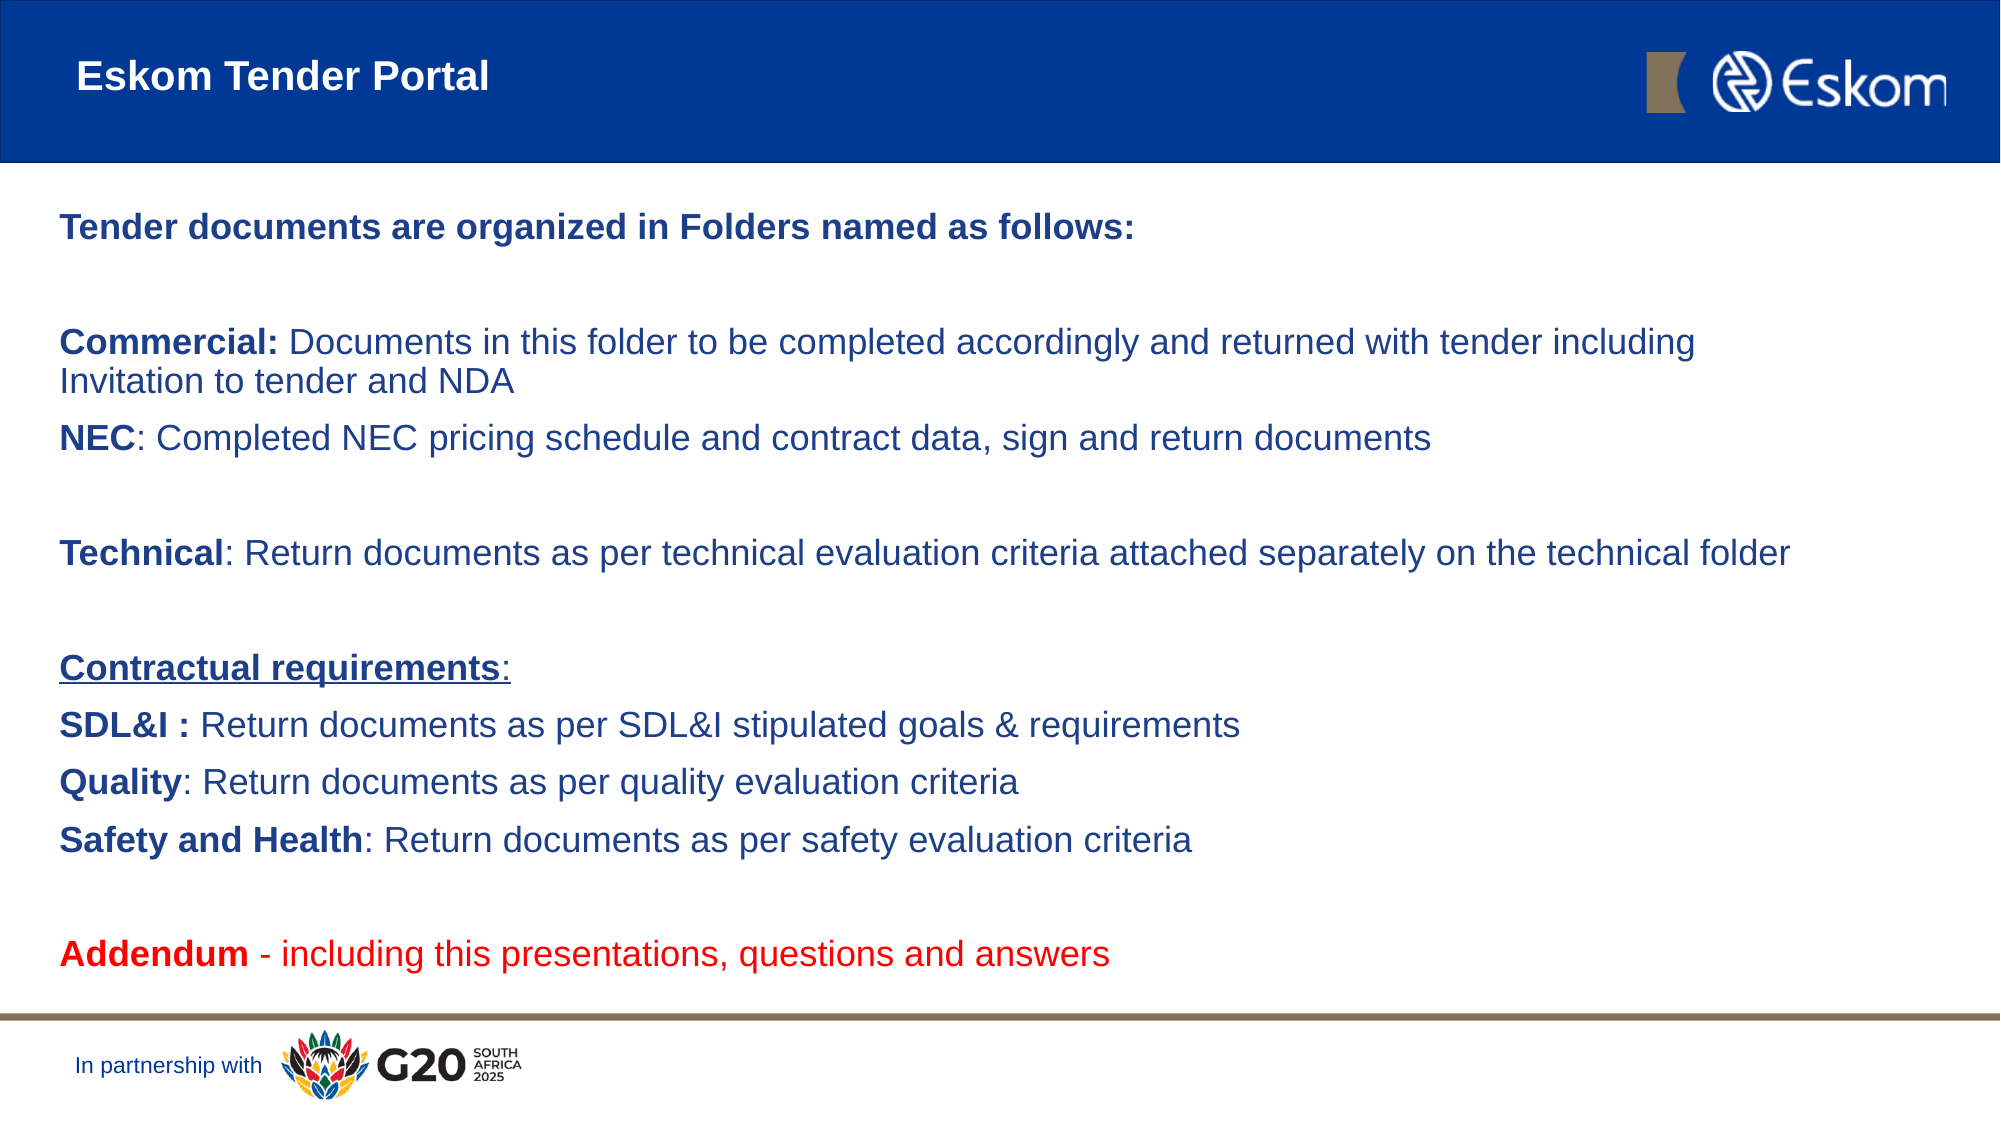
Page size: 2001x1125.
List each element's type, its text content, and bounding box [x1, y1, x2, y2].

picture [280, 1029, 526, 1100]
text_box Tender documents are organized in Folders named as follows: Commercial: Documents in this folder to be completed accordingly and returned with tender including Invitation to tender and NDA NEC: Completed NEC pricing schedule and contract data, sign and return documents Technical: Return documents as per technical evaluation criteria attached separately on the technical folder Contractual requirements: SDL&I : Return documents as per SDL&I stipulated goals & requirements Quality: Return documents as per quality evaluation criteria Safety and Health: Return documents as per safety evaluation criteria Addendum - including this presentations, questions and answers [44, 200, 1853, 998]
text_box Eskom Tender Portal [61, 46, 1138, 157]
